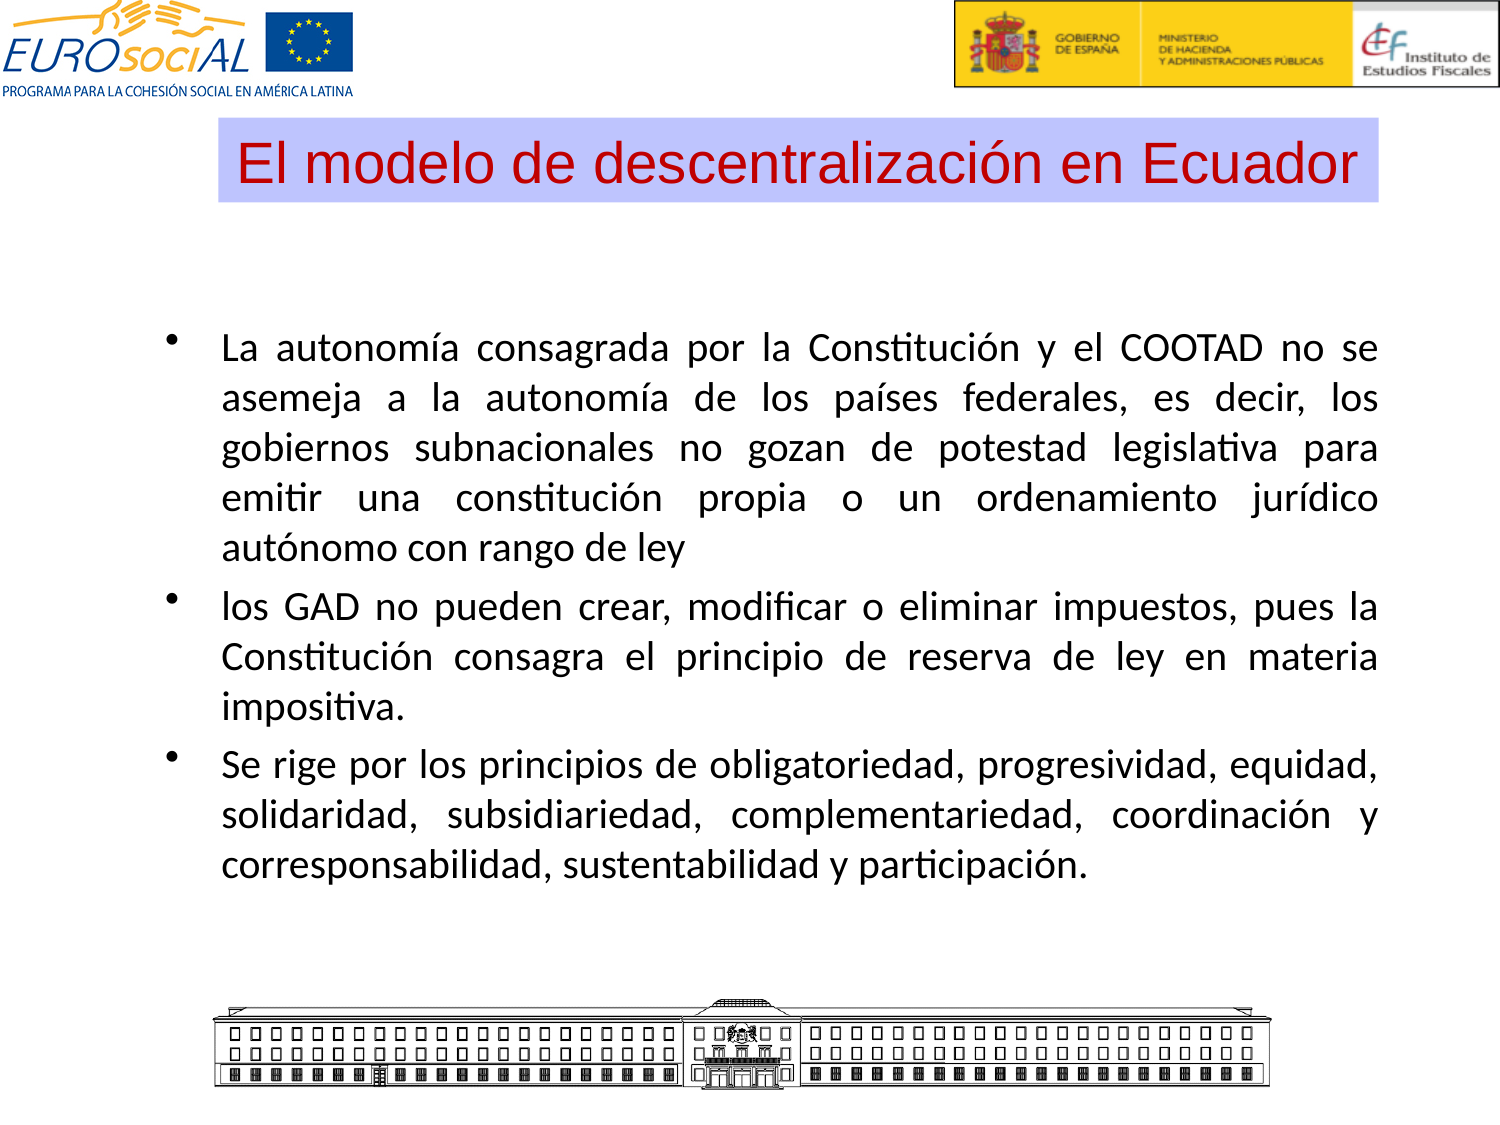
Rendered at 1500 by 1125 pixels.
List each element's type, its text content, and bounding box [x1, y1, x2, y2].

list La autonomía consagrada por la Constitución y el COOTAD no se asemeja a la autonomía de los países federales, es decir, los gobiernos subnacionales no gozan de potestad legislativa para emitir una constitución propia o un ordenamiento jurídico autónomo con rango de ley los GAD no pueden crear, modificar o eliminar impuestos, pues la Constitución consagra el principio de reserva de ley en materia impositiva. Se rige por los principios de obligatoriedad, progresividad, equidad, solidaridad, subsidiariedad, complementariedad, coordinación y corresponsabilidad, sustentabilidad y participación. [150, 312, 1395, 925]
picture [212, 999, 1272, 1090]
picture [0, 0, 354, 97]
text_box El modelo de descentralización en Ecuador [218, 117, 1379, 203]
picture [954, 0, 1500, 89]
